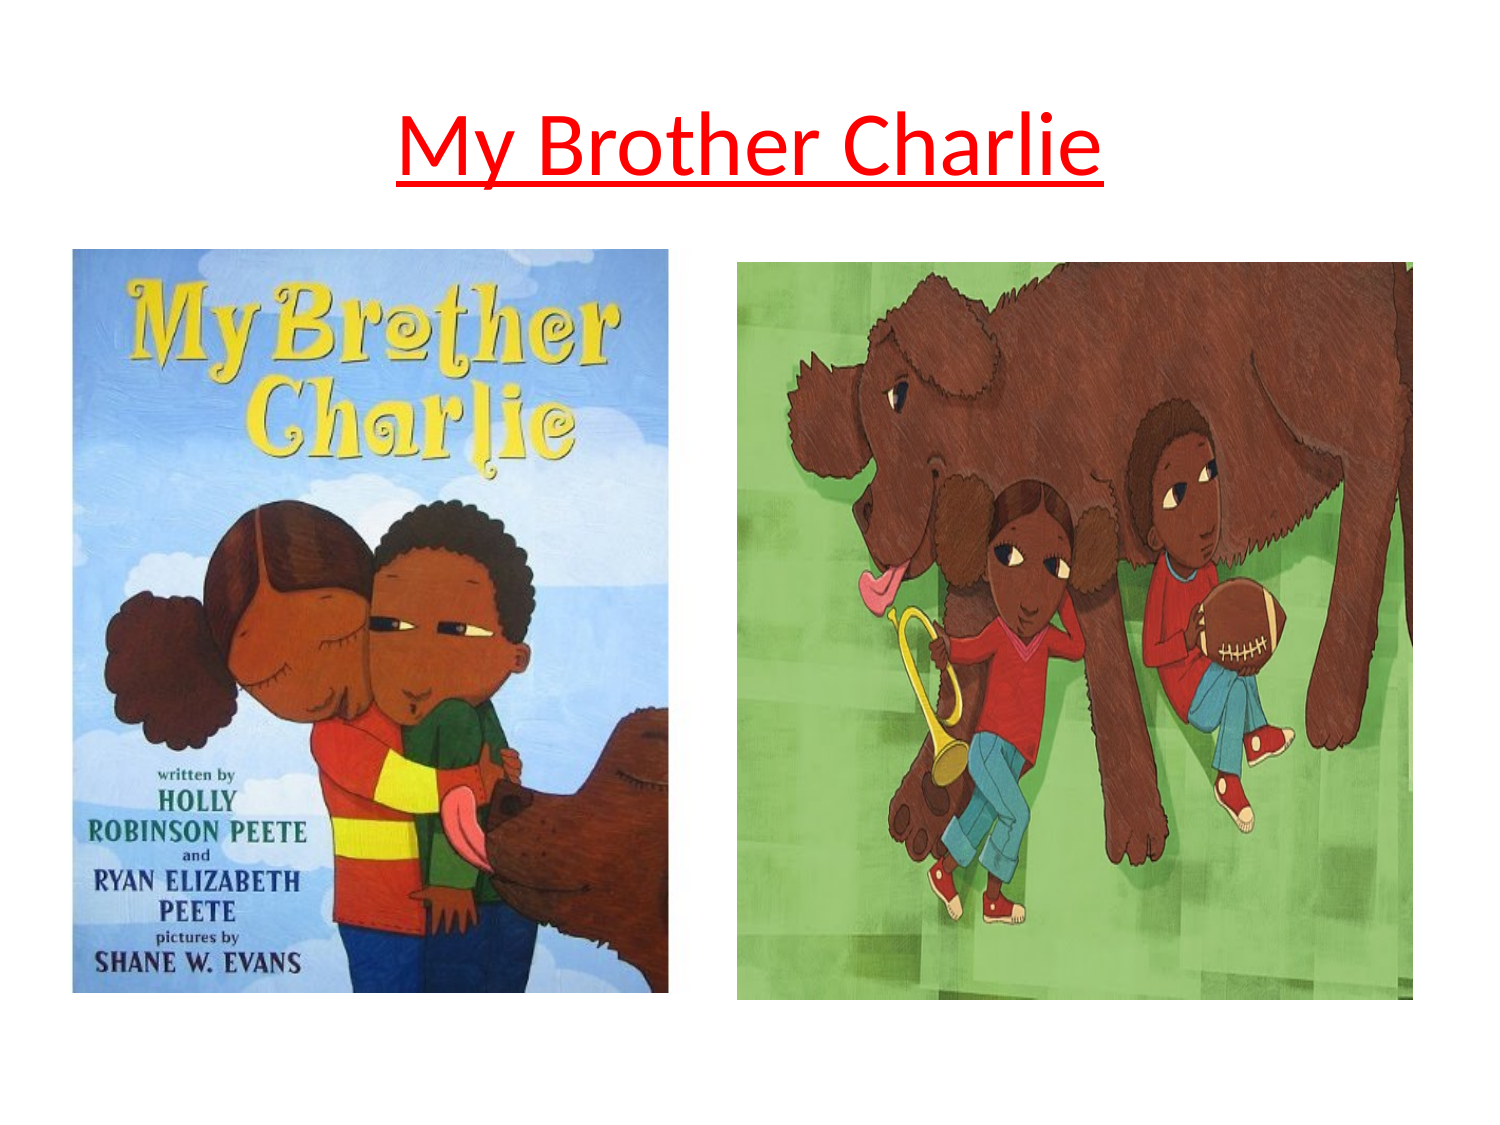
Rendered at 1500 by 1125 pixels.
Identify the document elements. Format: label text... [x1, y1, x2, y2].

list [0, 249, 743, 993]
title My Brother Charlie [75, 45, 1425, 233]
picture [737, 262, 1413, 1001]
